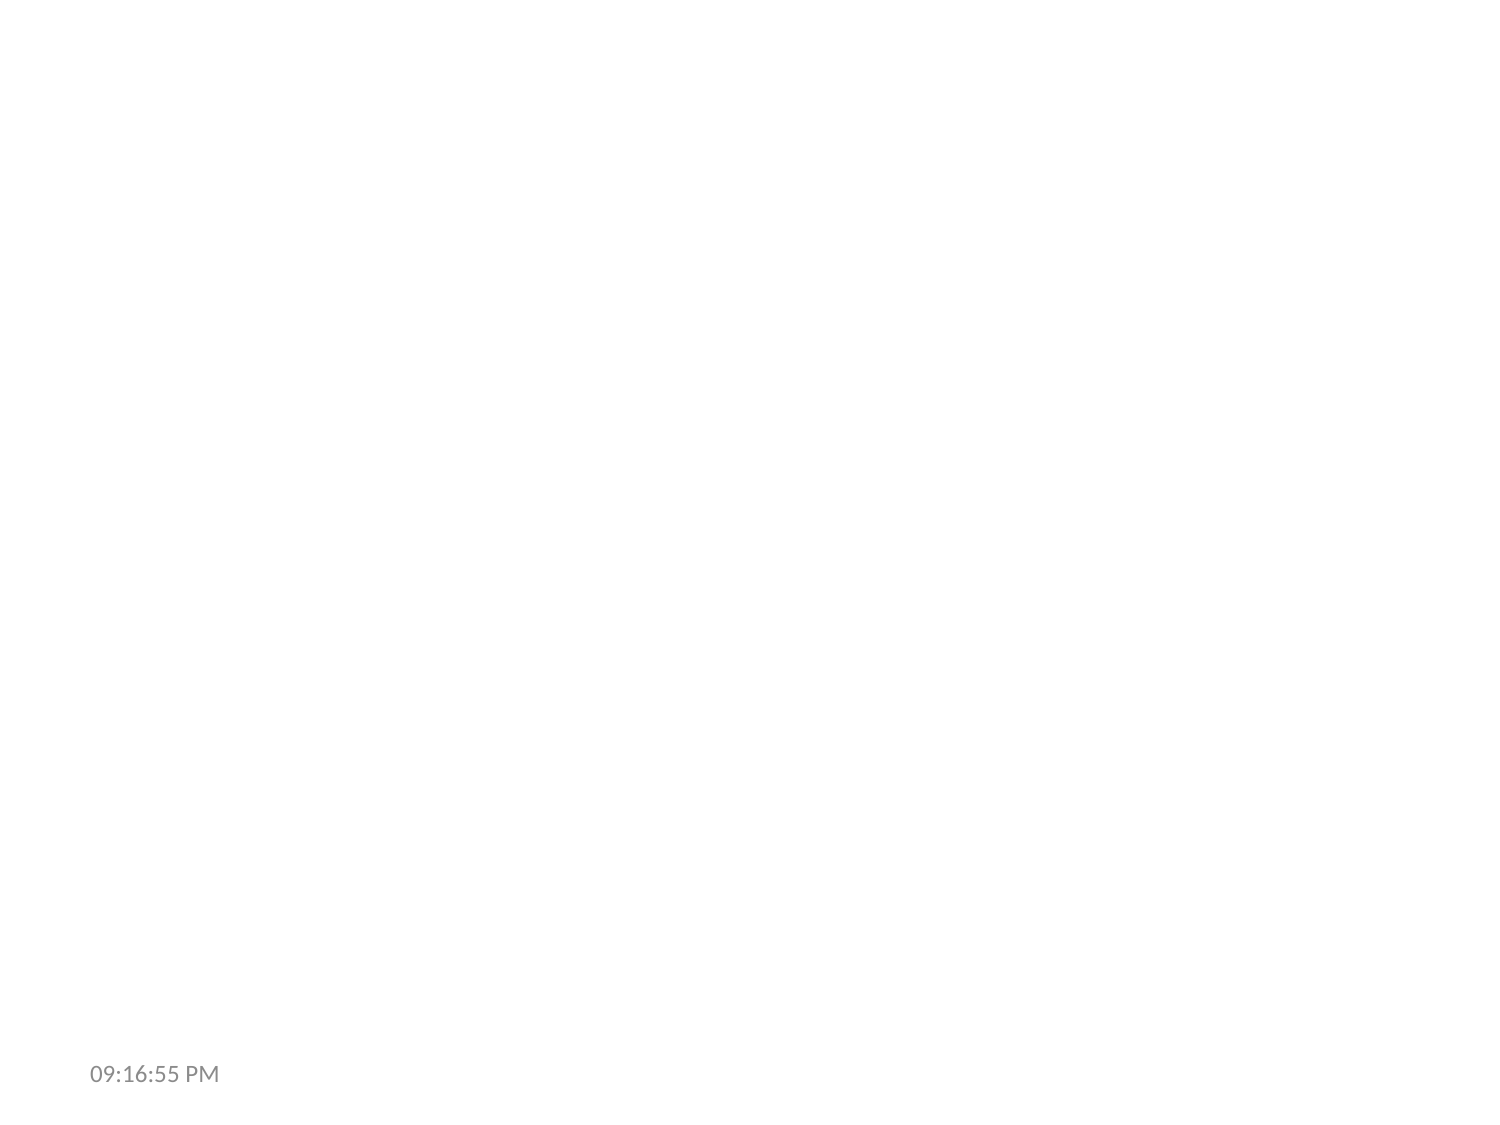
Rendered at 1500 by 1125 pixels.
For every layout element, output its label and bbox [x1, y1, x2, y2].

slide_number [75, 1042, 425, 1103]
